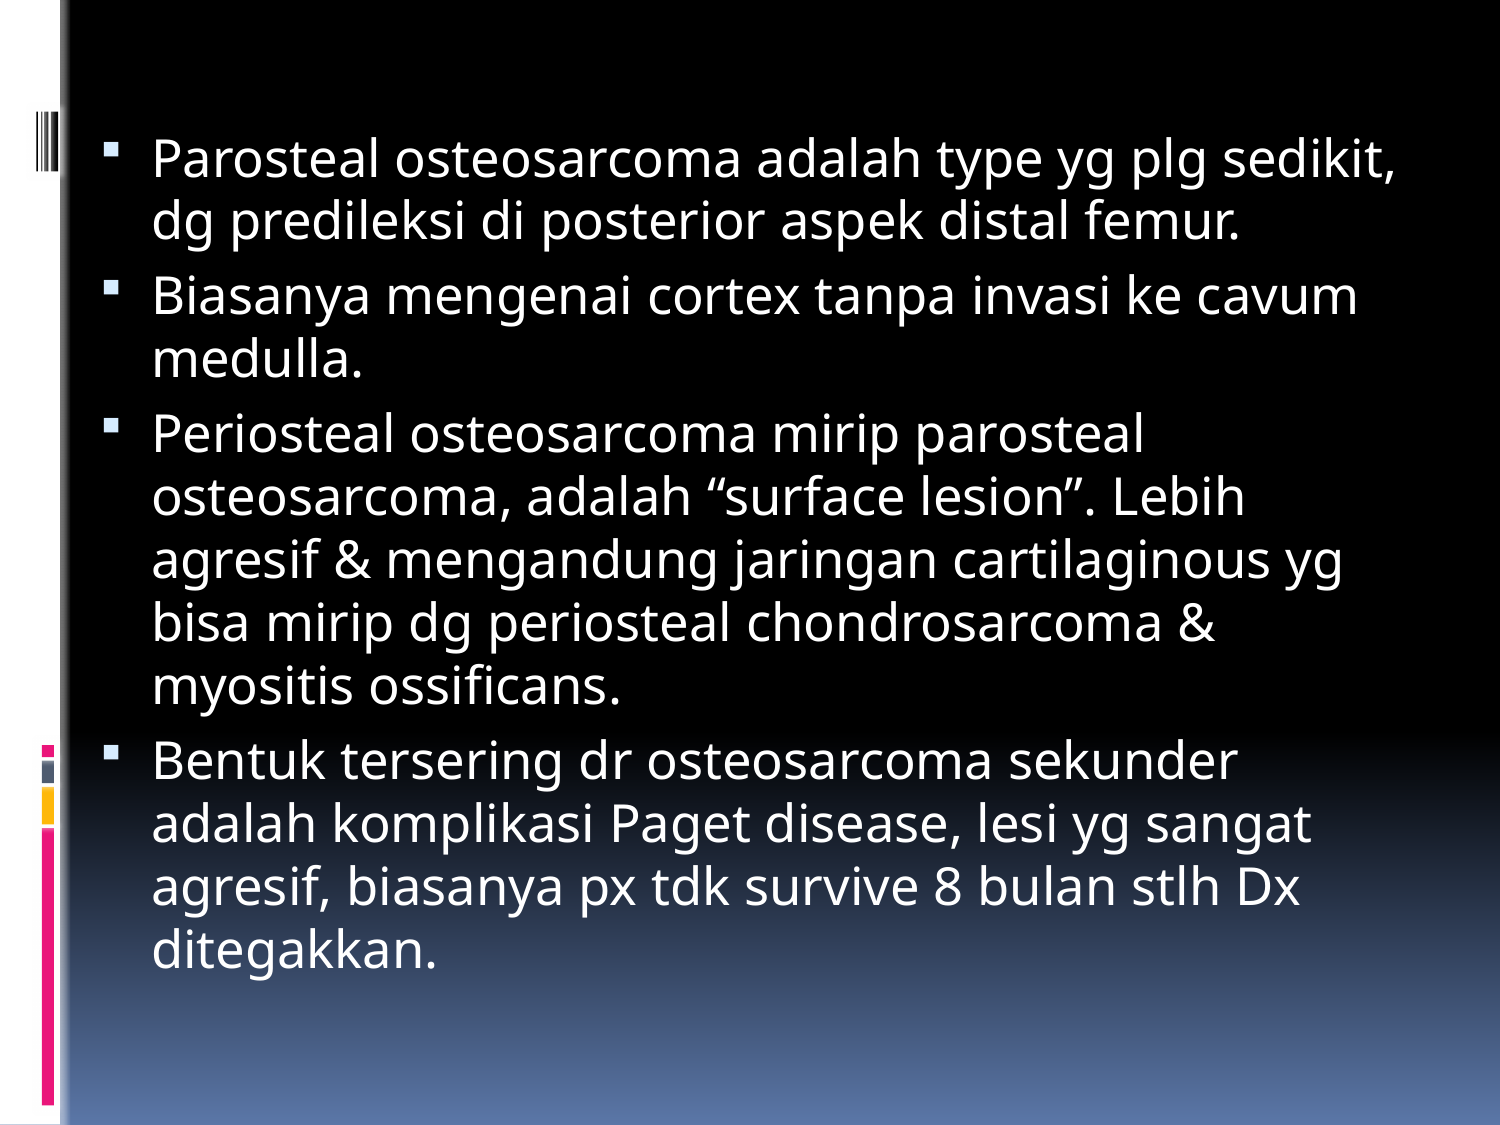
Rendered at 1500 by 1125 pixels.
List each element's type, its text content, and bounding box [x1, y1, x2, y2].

list Parosteal osteosarcoma adalah type yg plg sedikit, dg predileksi di posterior aspek distal femur. Biasanya mengenai cortex tanpa invasi ke cavum medulla. Periosteal osteosarcoma mirip parosteal osteosarcoma, adalah “surface lesion”. Lebih agresif & mengandung jaringan cartilaginous yg bisa mirip dg periosteal chondrosarcoma & myositis ossificans. Bentuk tersering dr osteosarcoma sekunder adalah komplikasi Paget disease, lesi yg sangat agresif, biasanya px tdk survive 8 bulan stlh Dx ditegakkan. [75, 117, 1425, 1059]
